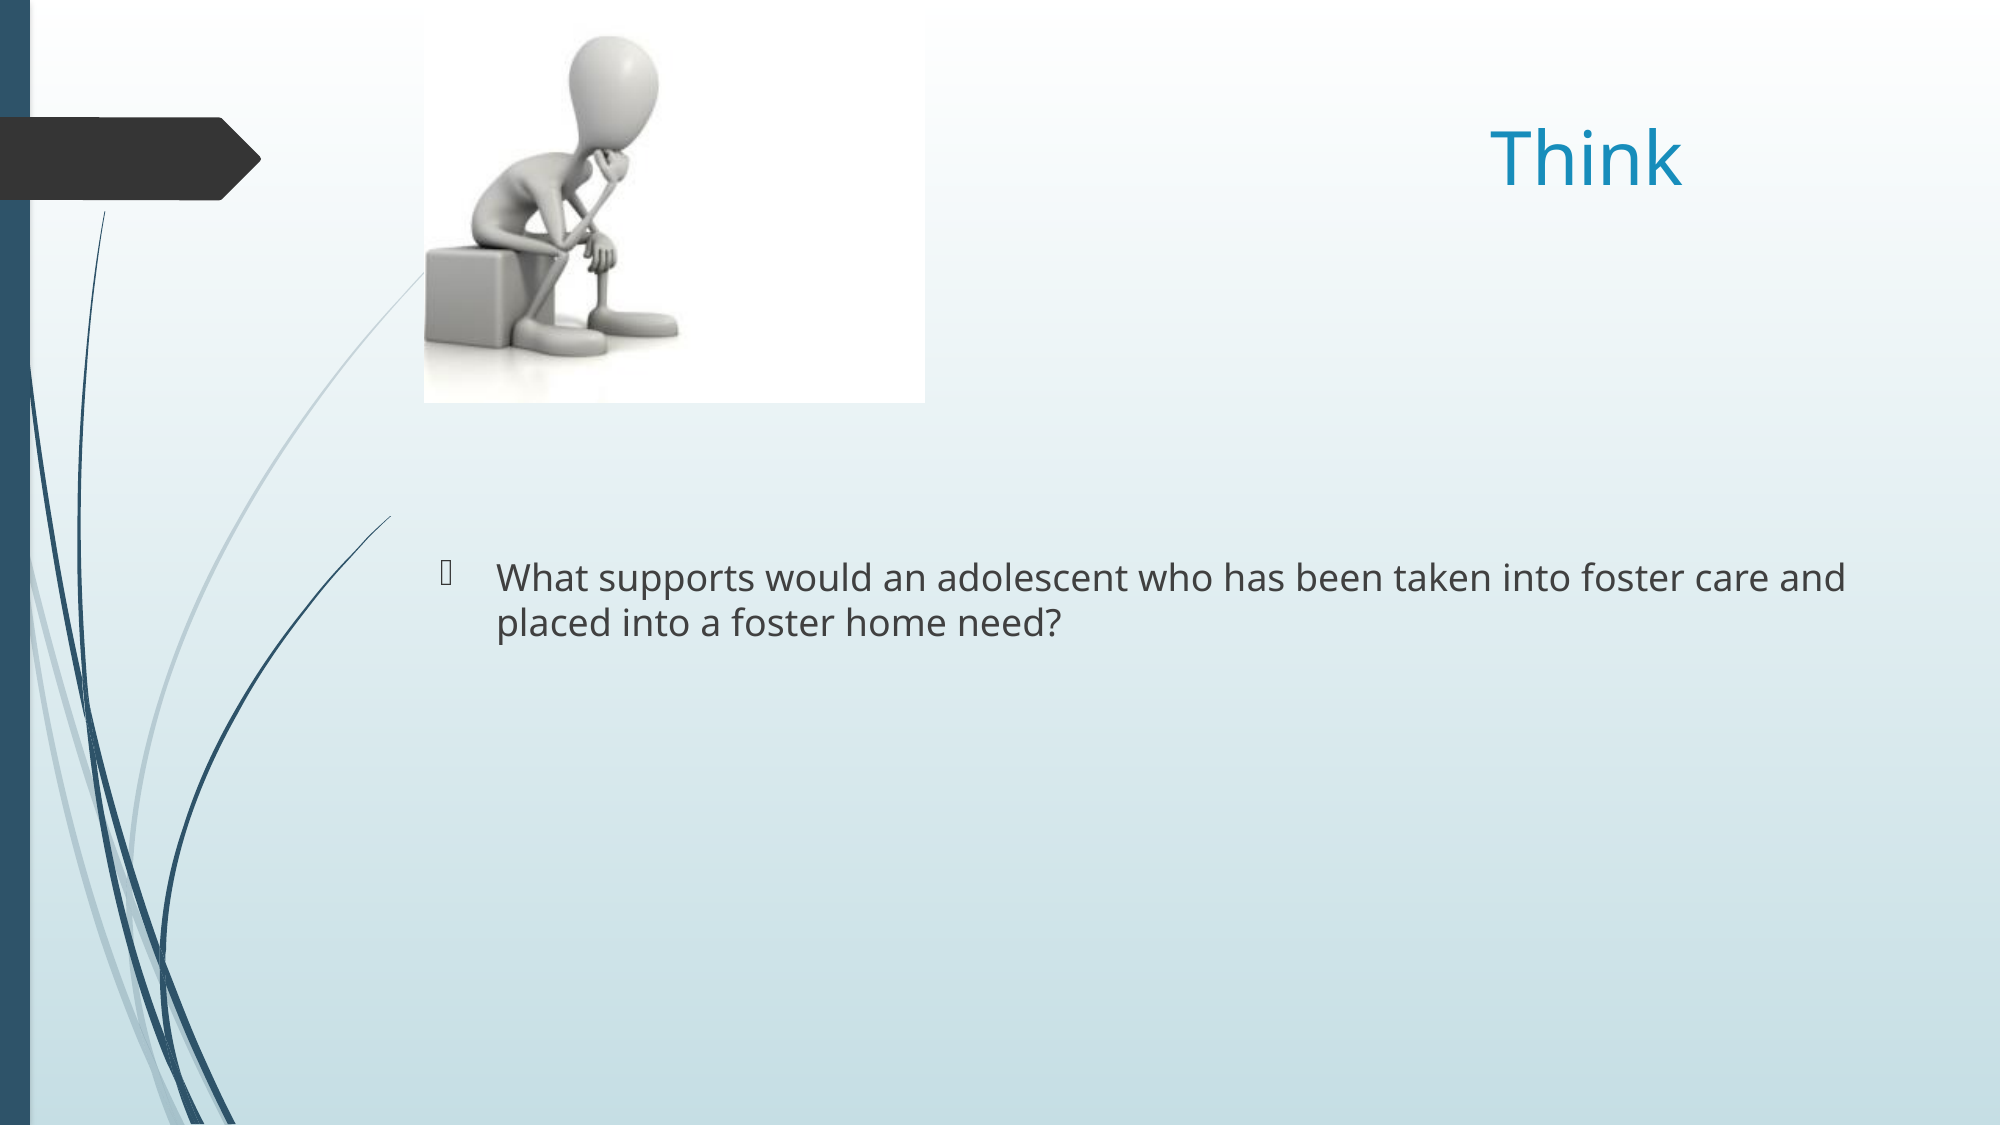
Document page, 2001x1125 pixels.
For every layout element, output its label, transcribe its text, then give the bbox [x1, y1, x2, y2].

list What supports would an adolescent who has been taken into foster care and placed into a foster home need? [424, 414, 1888, 1043]
title Think About It… [929, 102, 1888, 313]
picture [424, 0, 925, 404]
